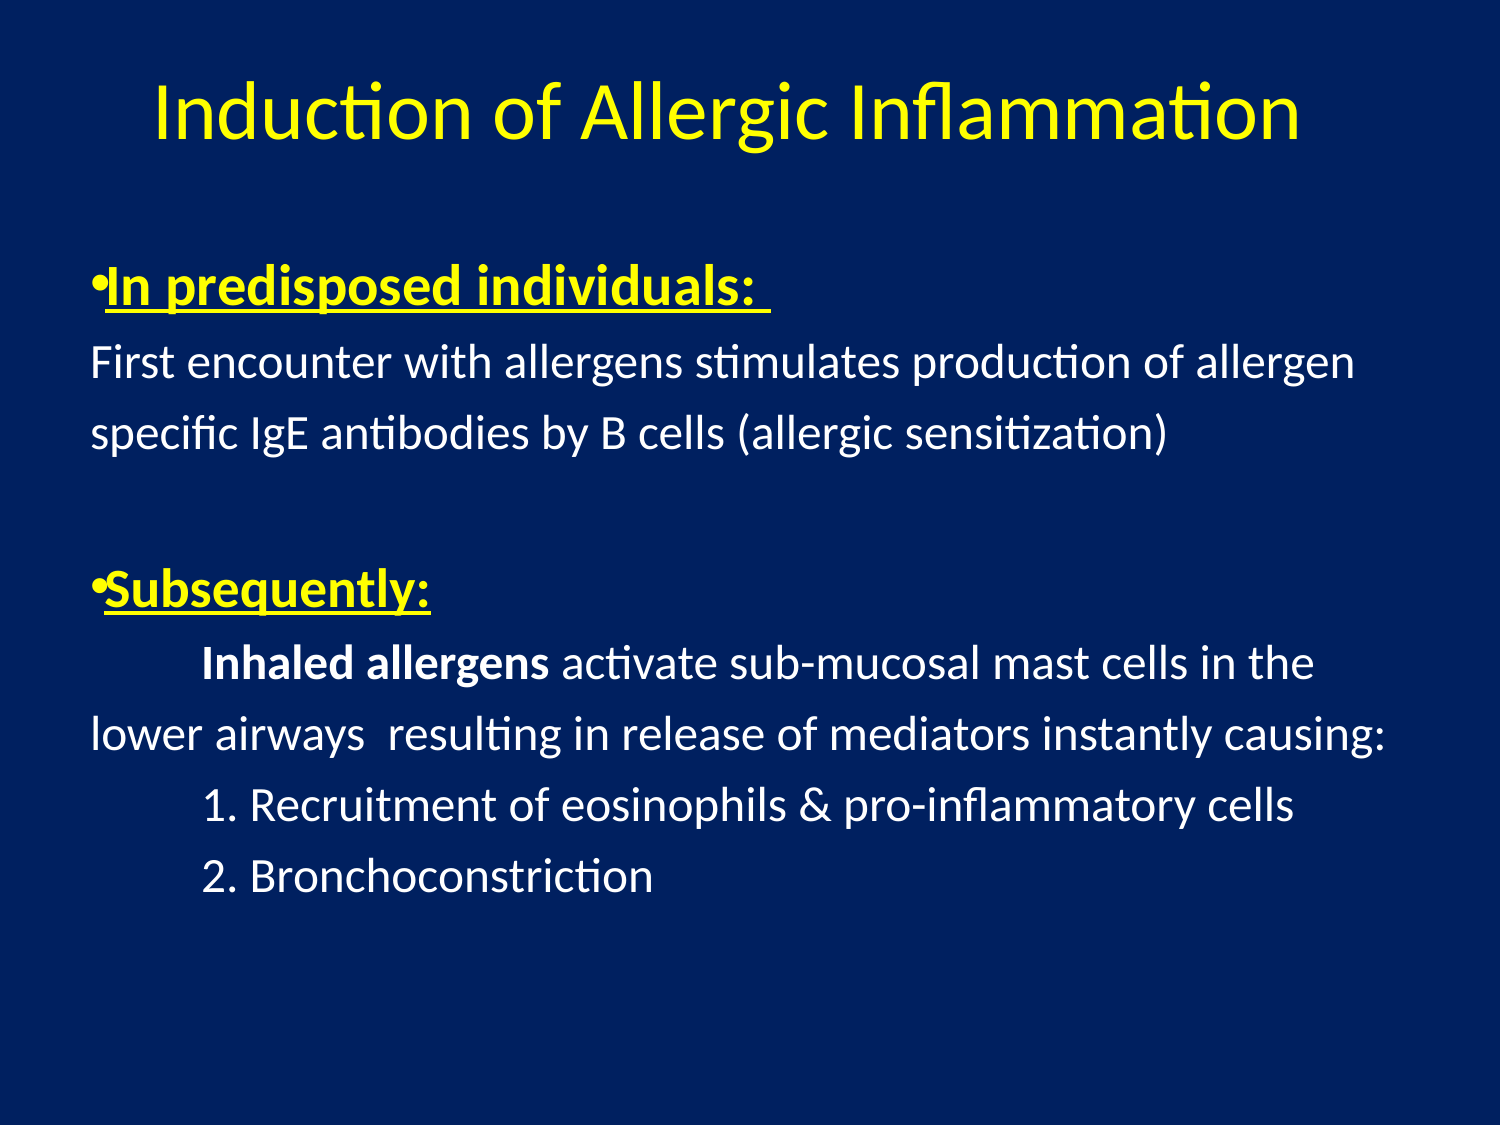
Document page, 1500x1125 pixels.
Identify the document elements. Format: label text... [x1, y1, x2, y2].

title Induction of Allergic Inflammation [137, 0, 1413, 213]
list In predisposed individuals: First encounter with allergens stimulates production of allergen specific IgE antibodies by B cells (allergic sensitization) Subsequently: Inhaled allergens activate sub-mucosal mast cells in the lower airways resulting in release of mediators instantly causing: 1. Recruitment of eosinophils & pro-inflammatory cells 2. Bronchoconstriction [75, 224, 1413, 1005]
